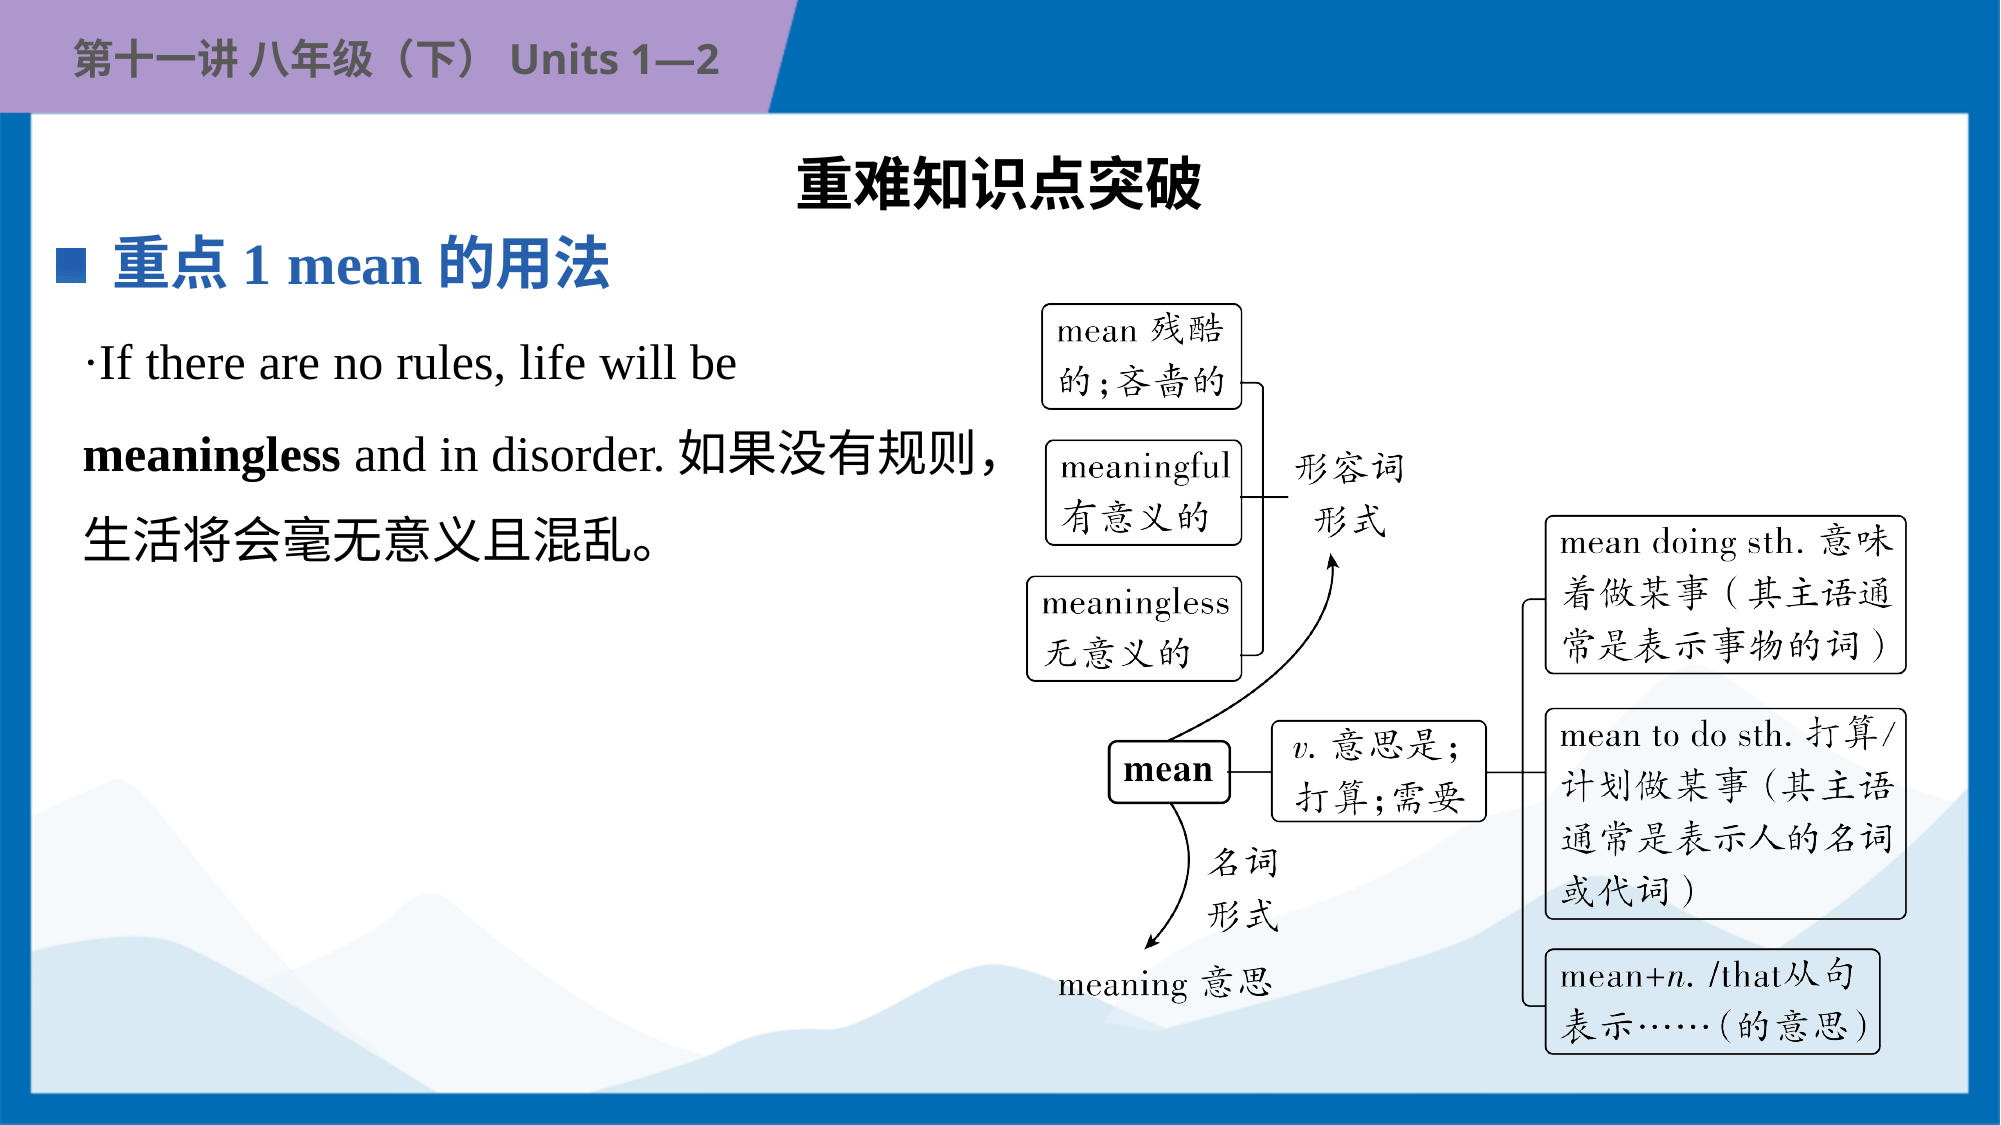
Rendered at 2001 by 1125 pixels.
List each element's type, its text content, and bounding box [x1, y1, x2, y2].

text_box 重难知识点突破 [82, 146, 1917, 217]
text_box ·If there are no rules, life will be meaningless and in disorder.如果没有规则， 生活将会毫无意义且混乱。 [82, 297, 1001, 560]
text_box 重点1 mean的用法 [112, 225, 1917, 296]
picture [0, 0, 2000, 1125]
